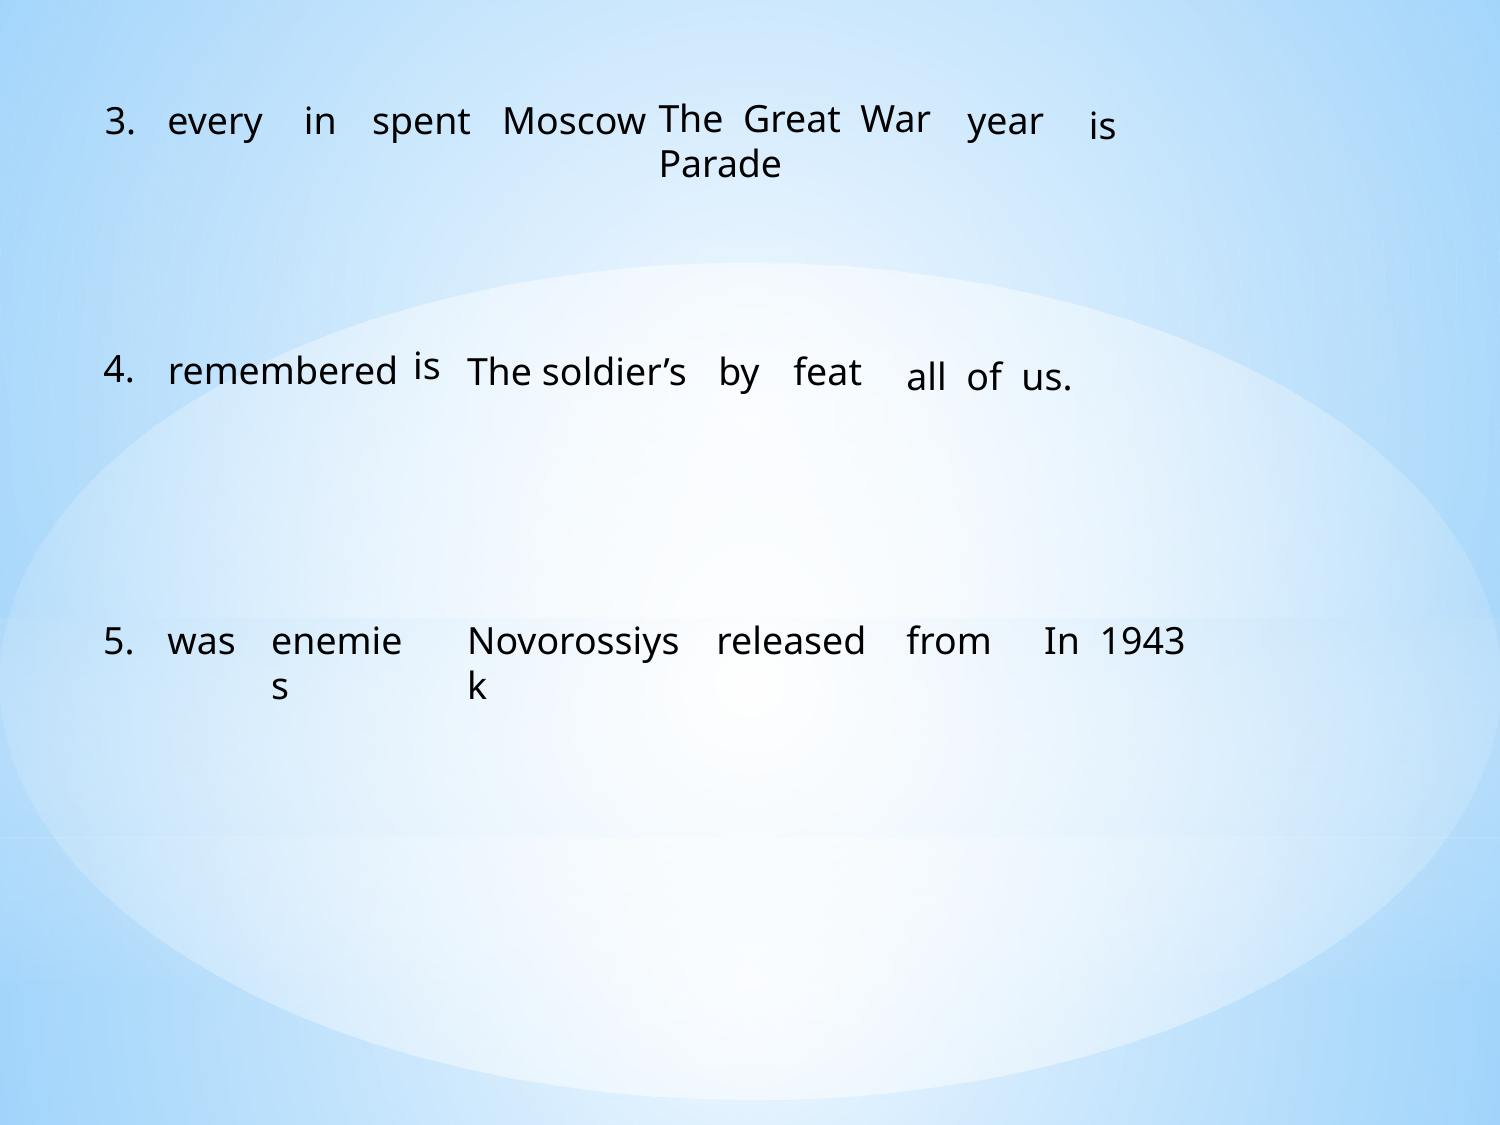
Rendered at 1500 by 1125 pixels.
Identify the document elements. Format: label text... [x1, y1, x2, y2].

text_box is [1074, 94, 1145, 155]
text_box was [152, 609, 256, 670]
text_box all of us. [891, 346, 1128, 406]
text_box 4. [88, 338, 153, 398]
text_box The Great War Parade [643, 87, 999, 193]
text_box 5. [88, 609, 152, 670]
text_box released [701, 609, 891, 670]
text_box Novorossiysk [452, 609, 704, 715]
text_box In 1943 [1029, 609, 1211, 670]
text_box by [703, 340, 778, 401]
text_box in [289, 89, 357, 150]
text_box 3. [90, 89, 152, 150]
text_box feat [778, 340, 946, 401]
text_box year [952, 89, 1107, 150]
text_box Moscow [487, 89, 643, 150]
text_box is [388, 334, 463, 395]
text_box every [152, 89, 289, 150]
text_box from [891, 609, 1029, 670]
text_box The soldier’s [452, 340, 703, 401]
text_box enemies [256, 609, 430, 715]
text_box spent [357, 89, 487, 150]
text_box remembered [153, 339, 426, 400]
